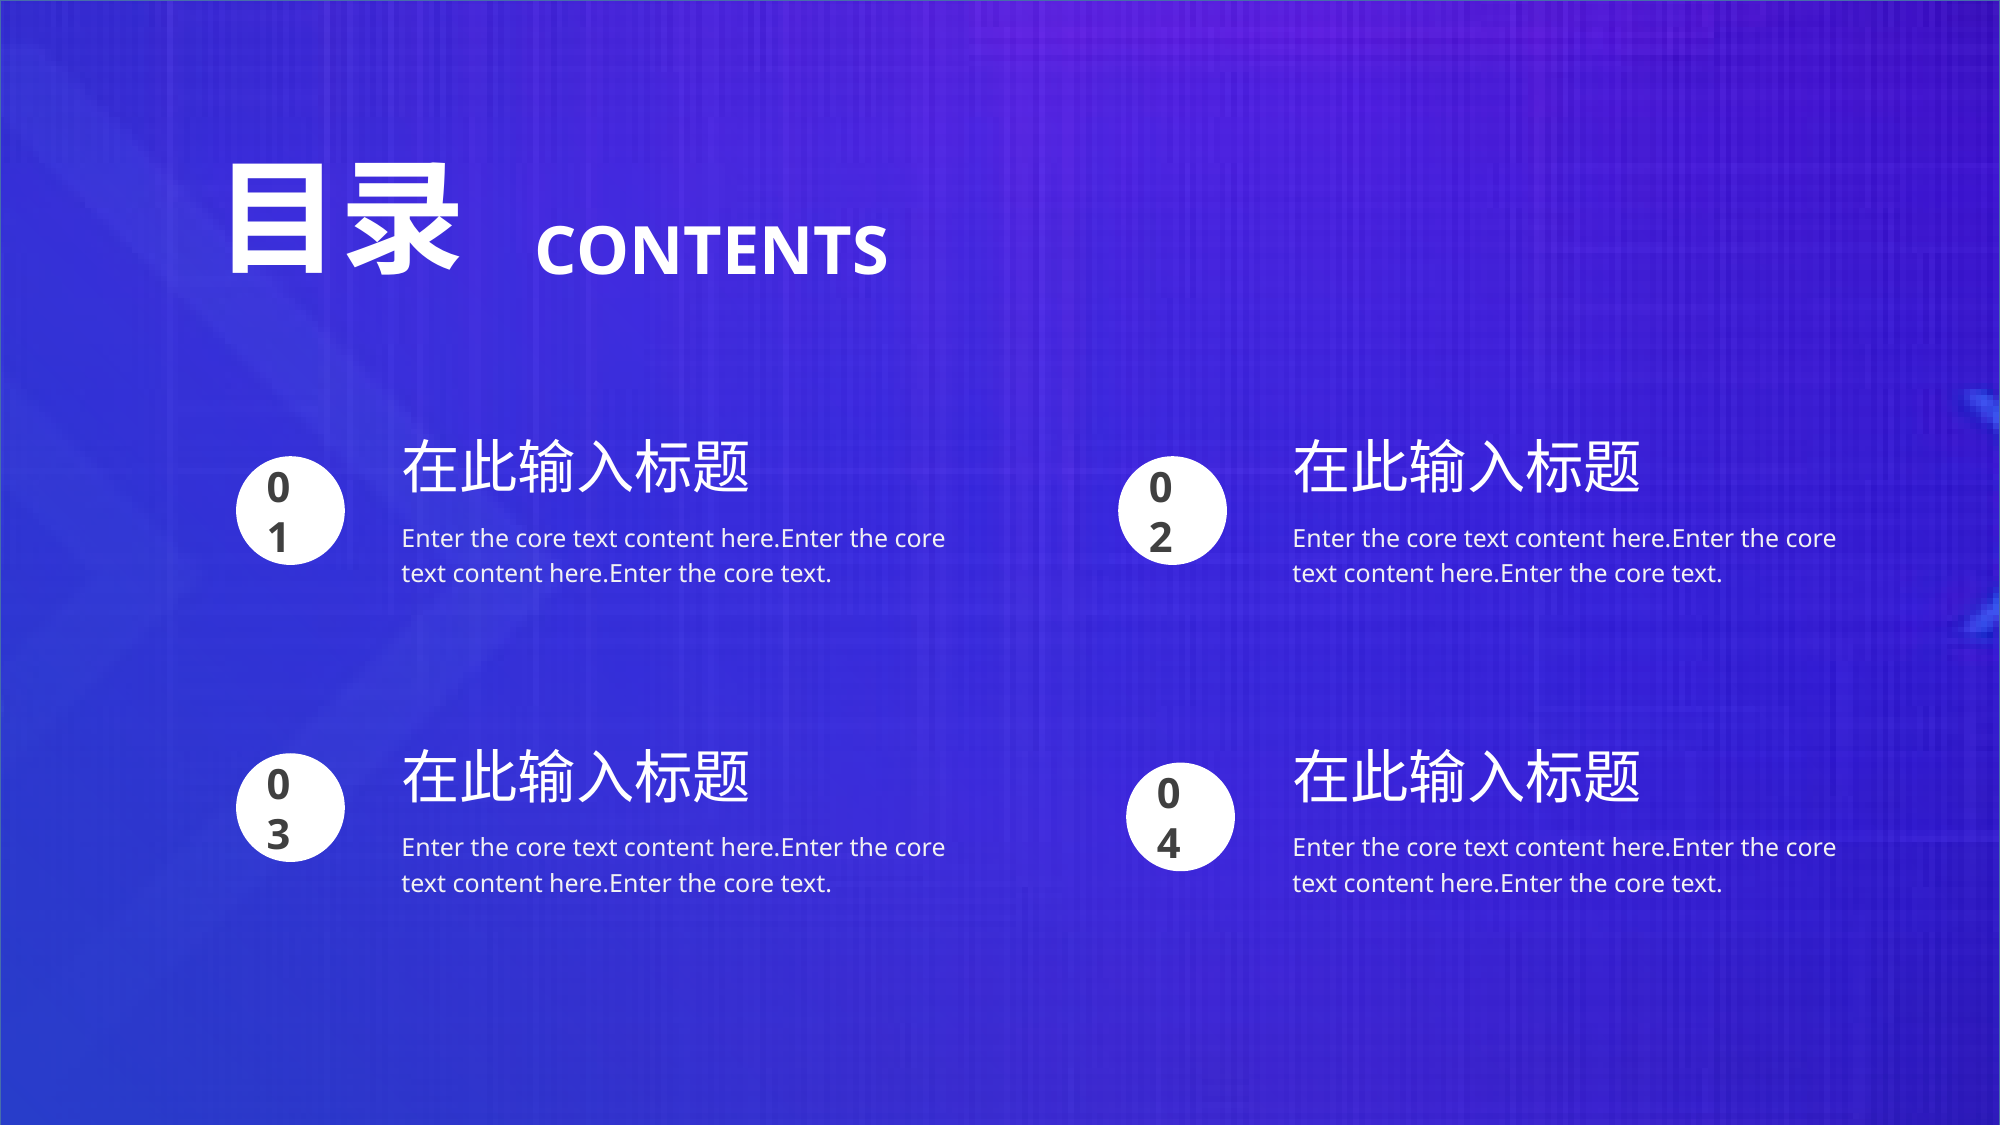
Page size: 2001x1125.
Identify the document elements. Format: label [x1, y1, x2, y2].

text_box [198, 131, 906, 298]
picture [0, 0, 2000, 1125]
